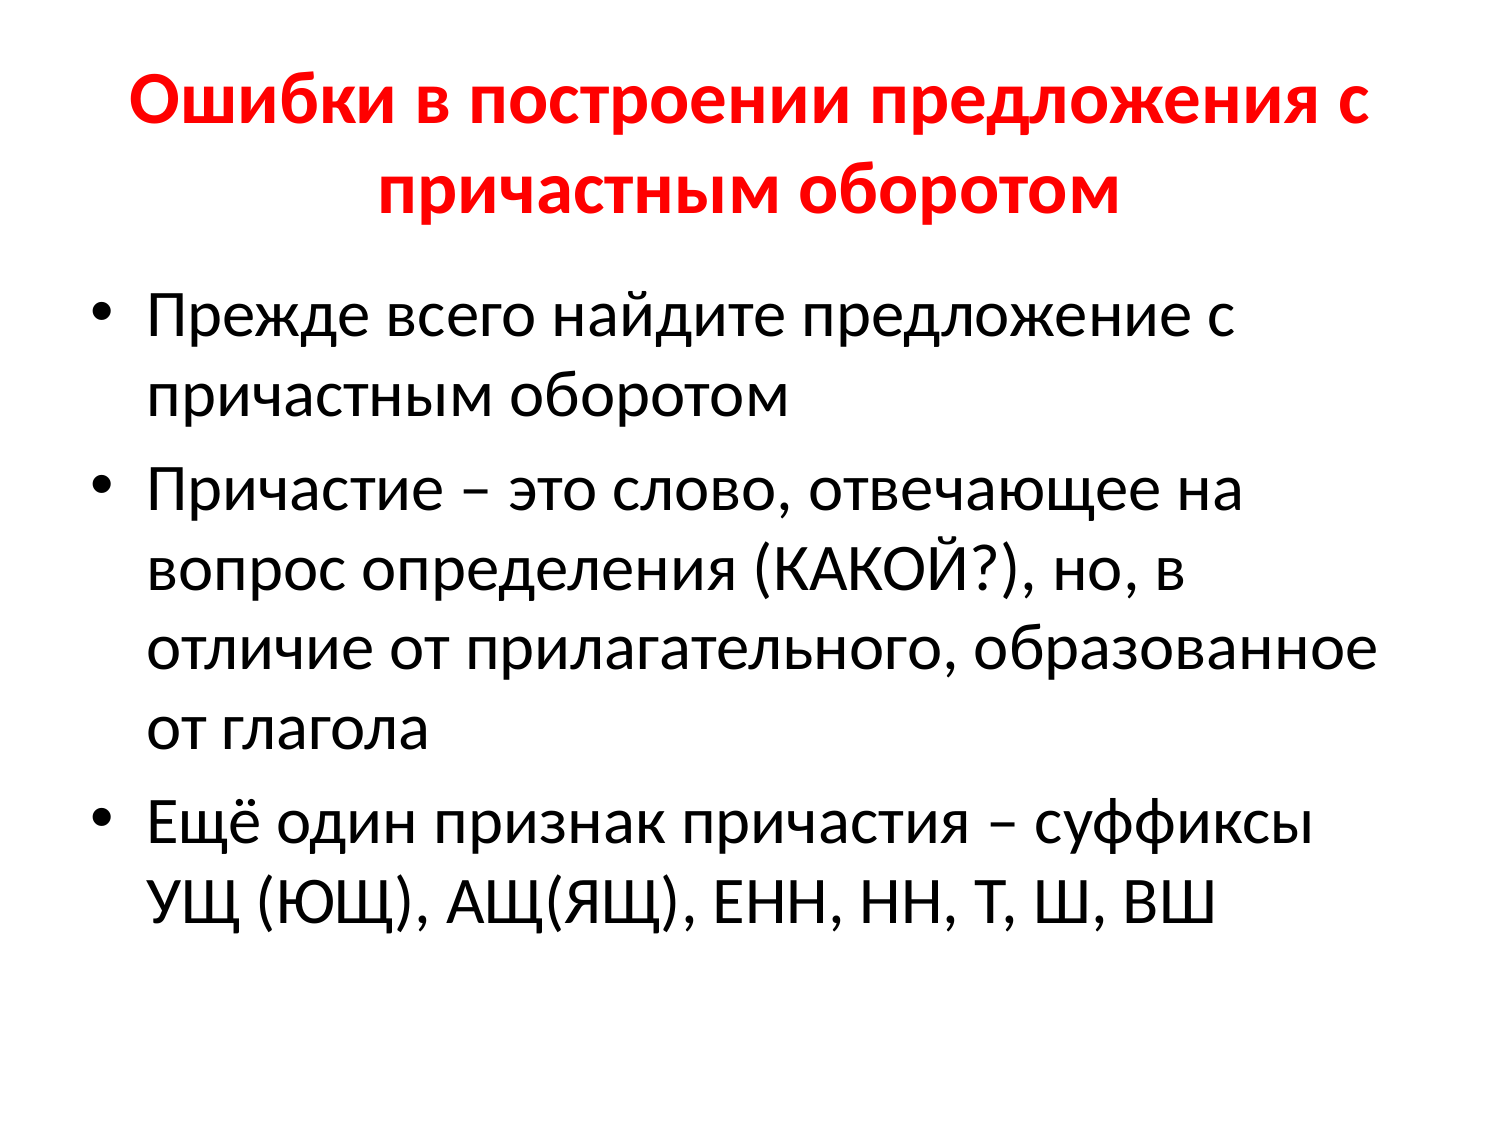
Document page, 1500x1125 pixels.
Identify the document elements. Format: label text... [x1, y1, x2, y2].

title Ошибки в построении предложения с причастным оборотом [75, 45, 1425, 233]
list Прежде всего найдите предложение с причастным оборотом Причастие – это слово, отвечающее на вопрос определения (КАКОЙ?), но, в отличие от прилагательного, образованное от глагола Ещё один признак причастия – суффиксы УЩ (ЮЩ), АЩ(ЯЩ), ЕНН, НН, Т, Ш, ВШ [75, 262, 1425, 1005]
